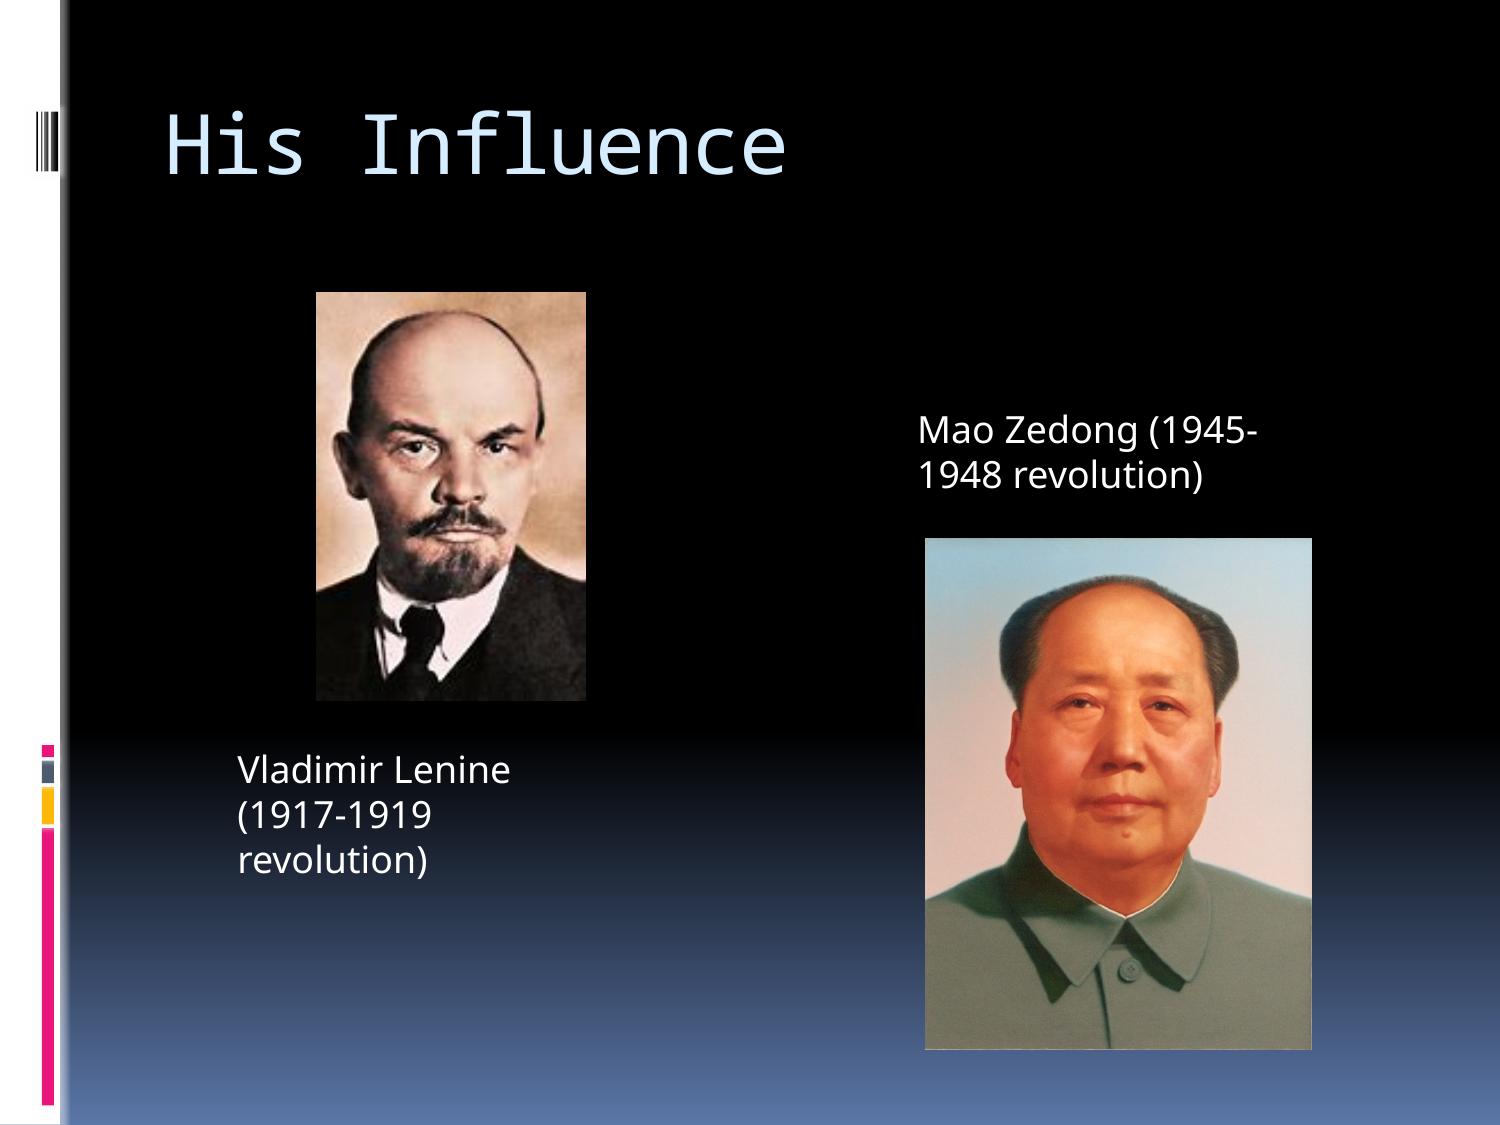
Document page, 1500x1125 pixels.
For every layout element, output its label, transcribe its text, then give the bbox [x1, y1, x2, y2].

picture [315, 292, 587, 702]
text_box Mao Zedong (1945-1948 revolution) [902, 398, 1301, 504]
picture [925, 538, 1312, 1051]
title His Influence [150, 83, 1425, 234]
text_box Vladimir Lenine (1917-1919 revolution) [222, 738, 645, 888]
